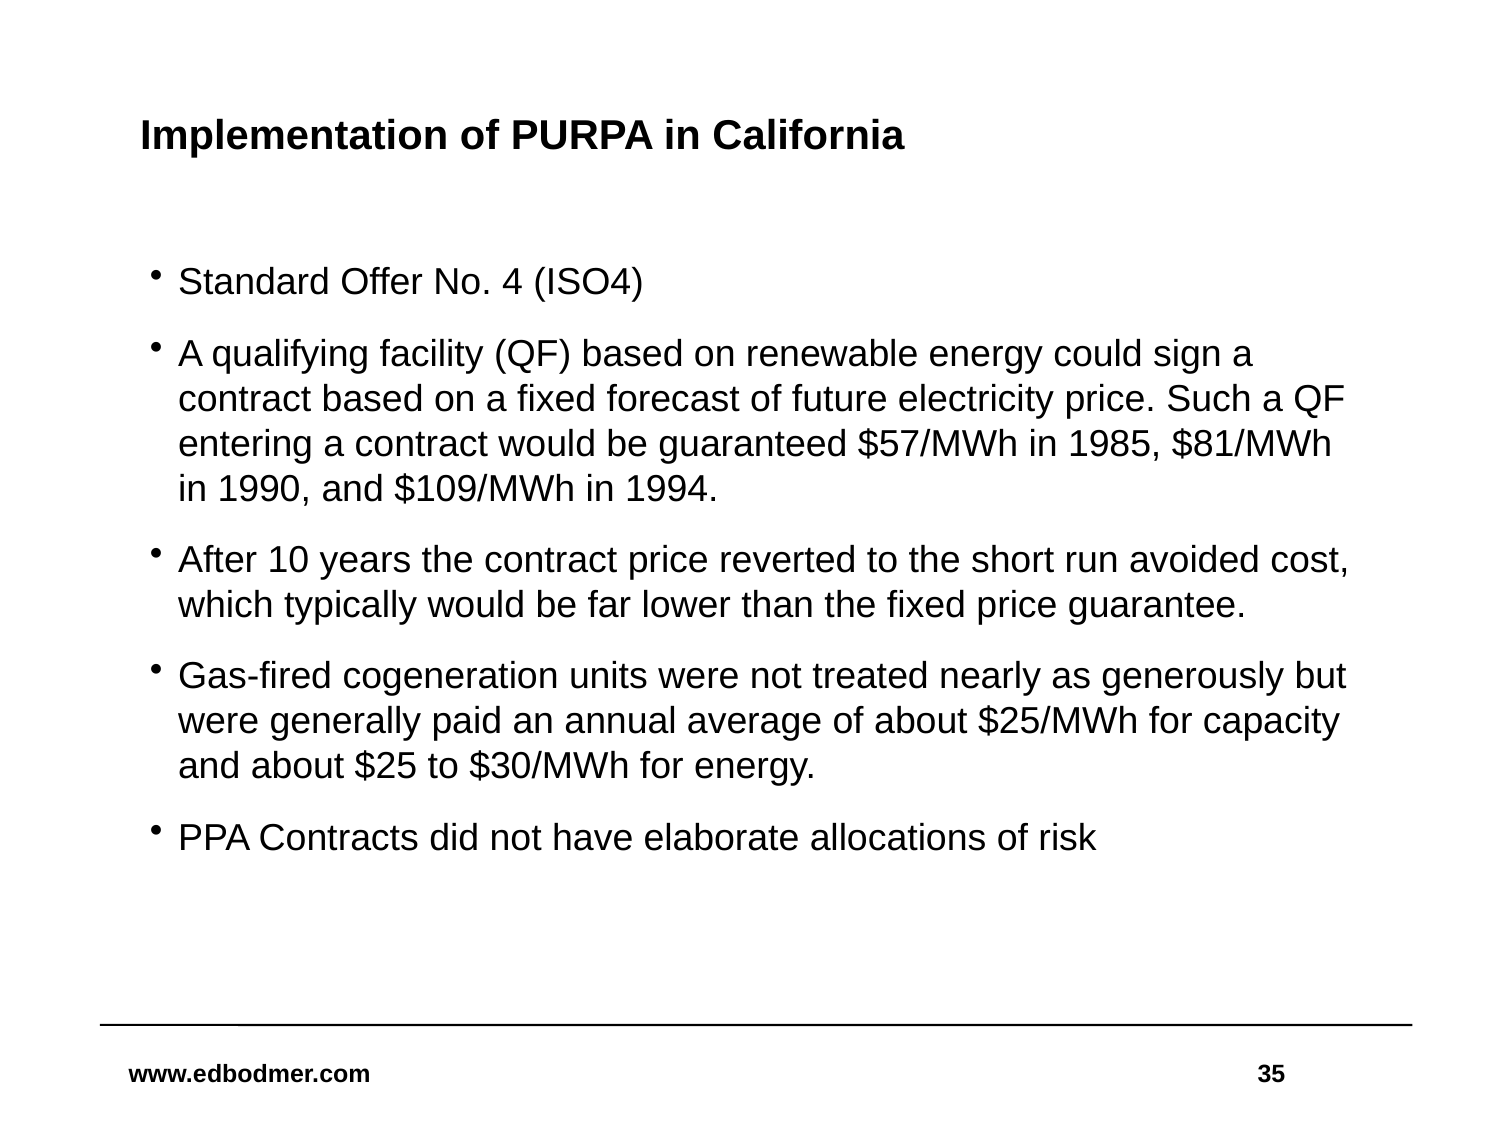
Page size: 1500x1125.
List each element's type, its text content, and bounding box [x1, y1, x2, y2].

list Standard Offer No. 4 (ISO4) A qualifying facility (QF) based on renewable energy could sign a contract based on a fixed forecast of future electricity price. Such a QF entering a contract would be guaranteed $57/MWh in 1985, $81/MWh in 1990, and $109/MWh in 1994. After 10 years the contract price reverted to the short run avoided cost, which typically would be far lower than the fixed price guarantee. Gas-fired cogeneration units were not treated nearly as generously but were generally paid an annual average of about $25/MWh for capacity and about $25 to $30/MWh for energy. PPA Contracts did not have elaborate allocations of risk [125, 249, 1375, 1000]
title Implementation of PURPA in California [125, 99, 1288, 225]
